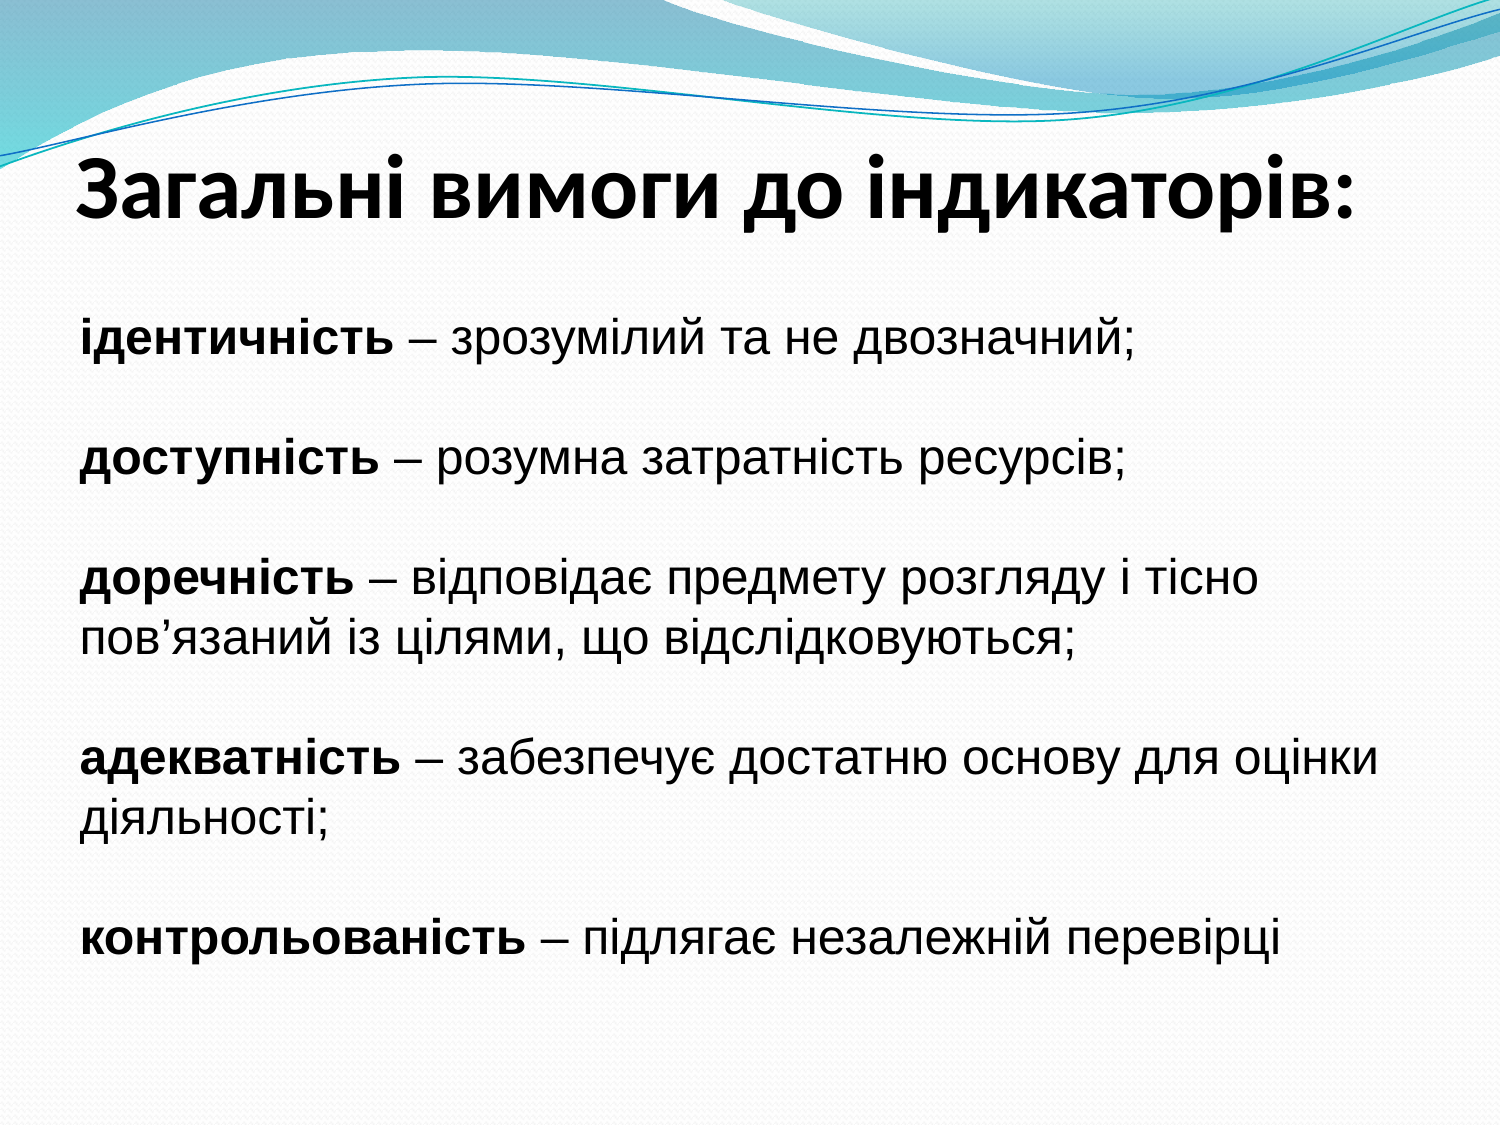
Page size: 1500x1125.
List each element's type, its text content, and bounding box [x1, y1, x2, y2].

text_box ідентичність – зрозумілий та не двозначний; доступність – розумна затратність ресурсів; доречність – відповідає предмету розгляду і тісно пов’язаний із цілями, що відслідковуються; адекватність – забезпечує достатню основу для оцінки діяльності; контрольованість – підлягає незалежній перевірці [64, 236, 1412, 1032]
title Загальні вимоги до індикаторів: [75, 115, 1438, 237]
